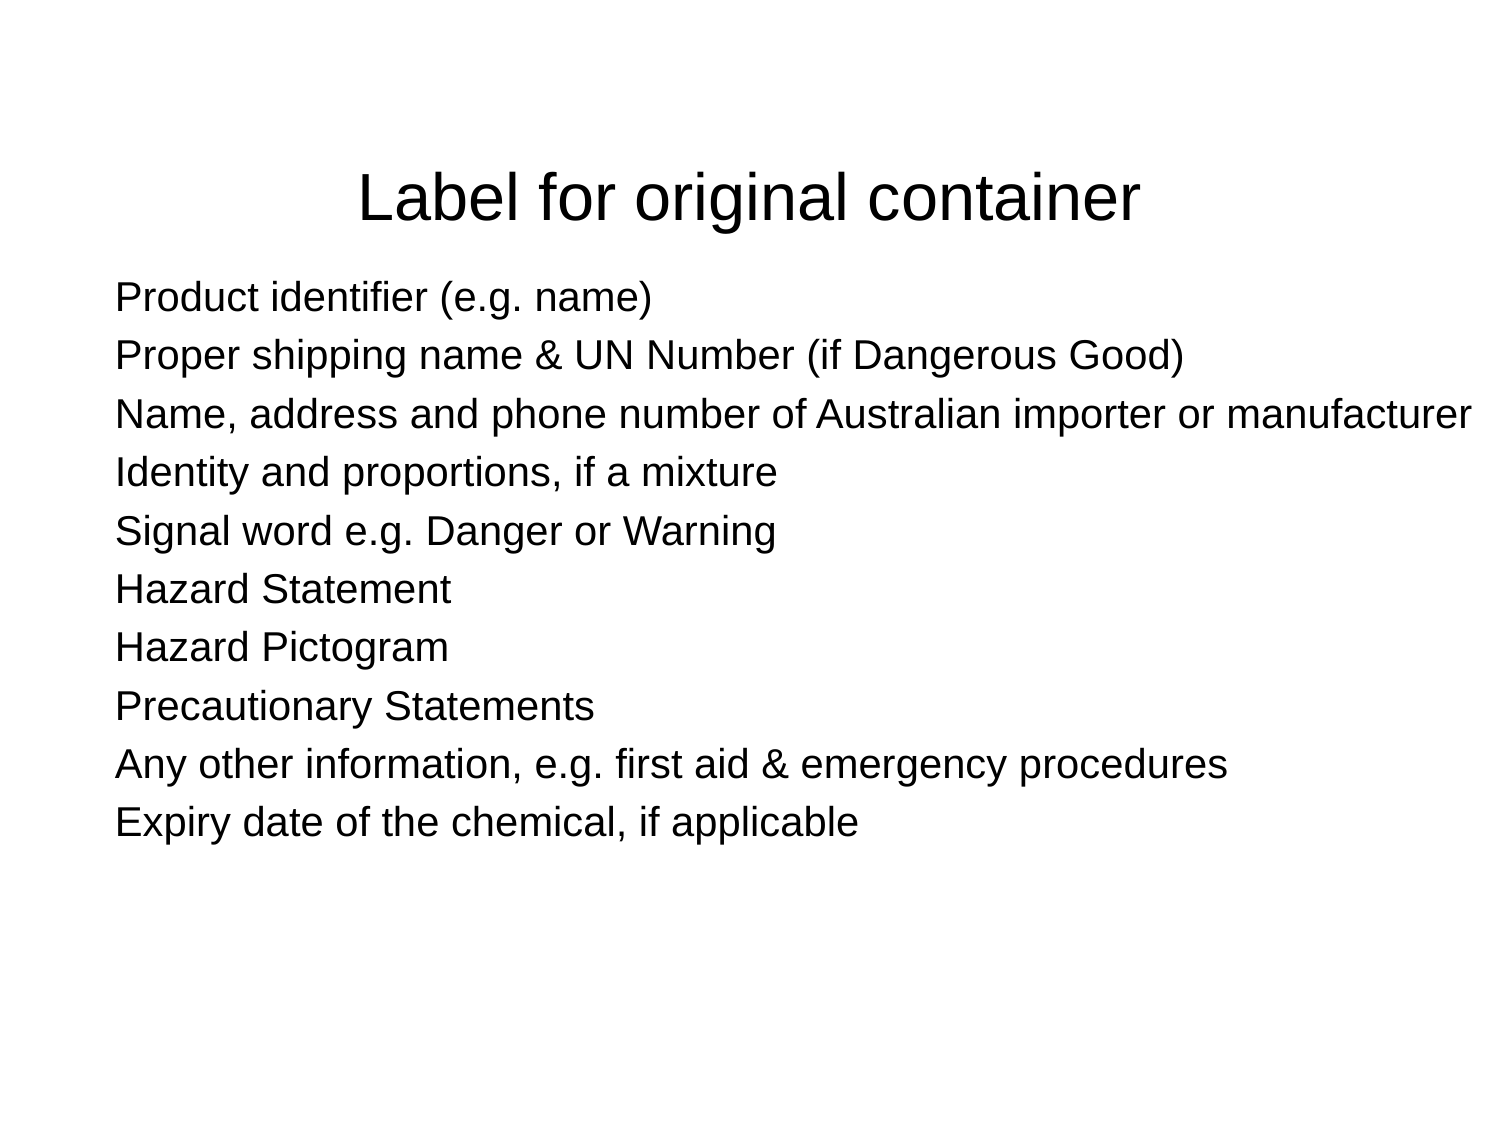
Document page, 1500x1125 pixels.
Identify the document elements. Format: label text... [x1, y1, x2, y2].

list Product identifier (e.g. name) Proper shipping name & UN Number (if Dangerous Good) Name, address and phone number of Australian importer or manufacturer Identity and proportions, if a mixture Signal word e.g. Danger or Warning Hazard Statement Hazard Pictogram Precautionary Statements Any other information, e.g. first aid & emergency procedures Expiry date of the chemical, if applicable [99, 262, 1500, 938]
title Label for original container [112, 99, 1388, 262]
